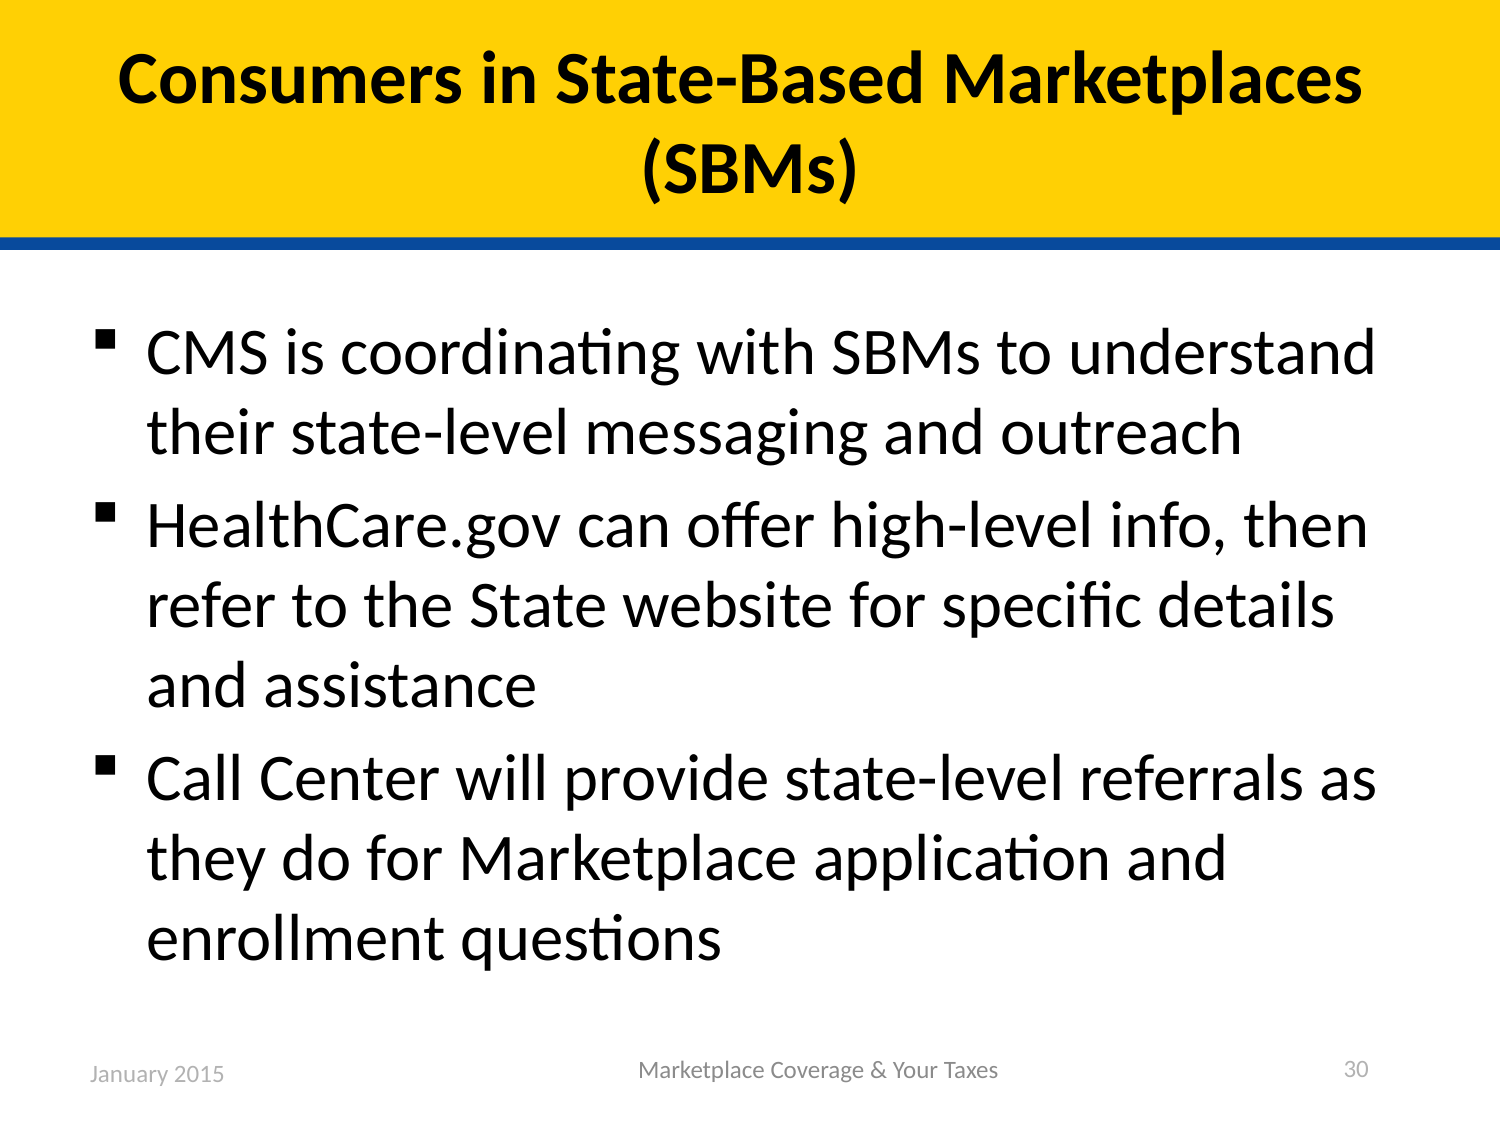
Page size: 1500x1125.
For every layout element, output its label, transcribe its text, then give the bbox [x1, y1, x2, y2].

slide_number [75, 1042, 425, 1103]
slide_number 30 [1275, 1037, 1438, 1098]
list CMS is coordinating with SBMs to understand their state-level messaging and outreach HealthCare.gov can offer high-level info, then refer to the State website for specific details and assistance Call Center will provide state-level referrals as they do for Marketplace application and enrollment questions [75, 299, 1425, 1005]
title Consumers in State-Based Marketplaces (SBMs) [0, 0, 1500, 238]
